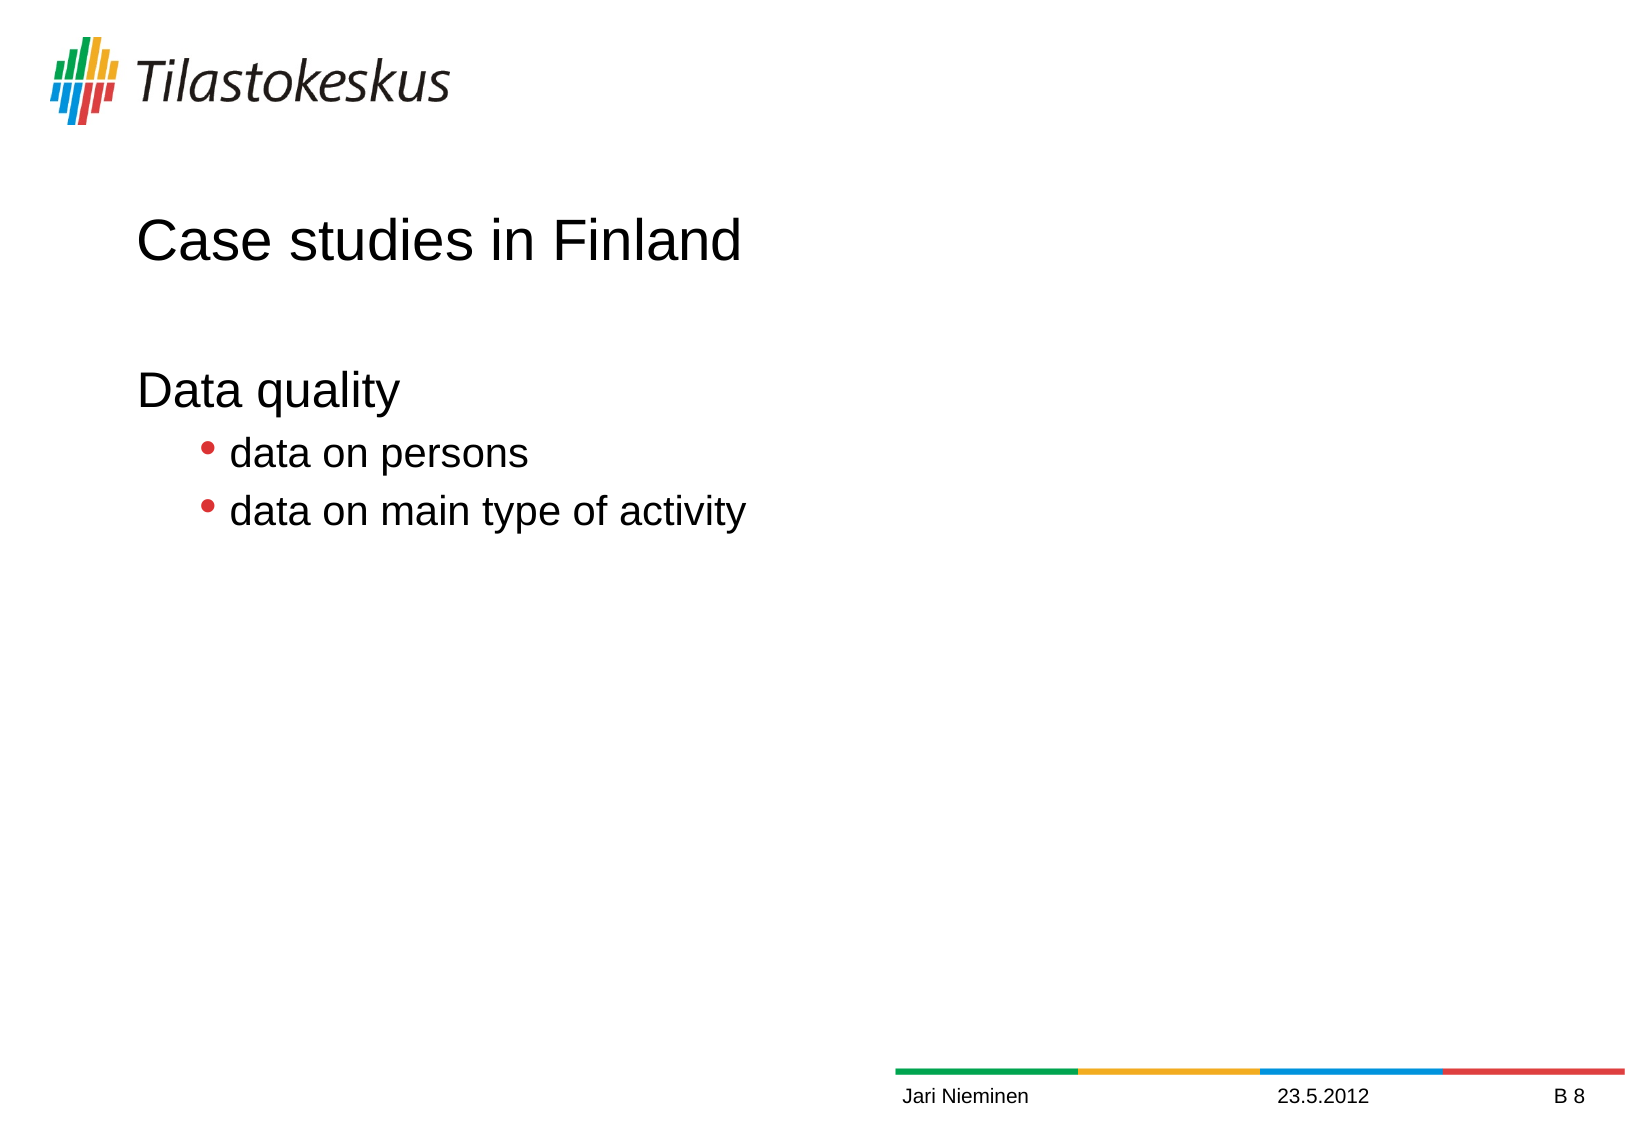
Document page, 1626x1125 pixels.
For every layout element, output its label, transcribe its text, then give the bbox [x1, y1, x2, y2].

list Data quality data on persons data on main type of activity [121, 349, 1504, 1001]
slide_number B 8 [1509, 1074, 1601, 1125]
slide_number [1262, 1074, 1509, 1125]
picture [50, 37, 450, 125]
footer Jari Nieminen [887, 1074, 1251, 1125]
title Case studies in Finland [121, 137, 1504, 338]
